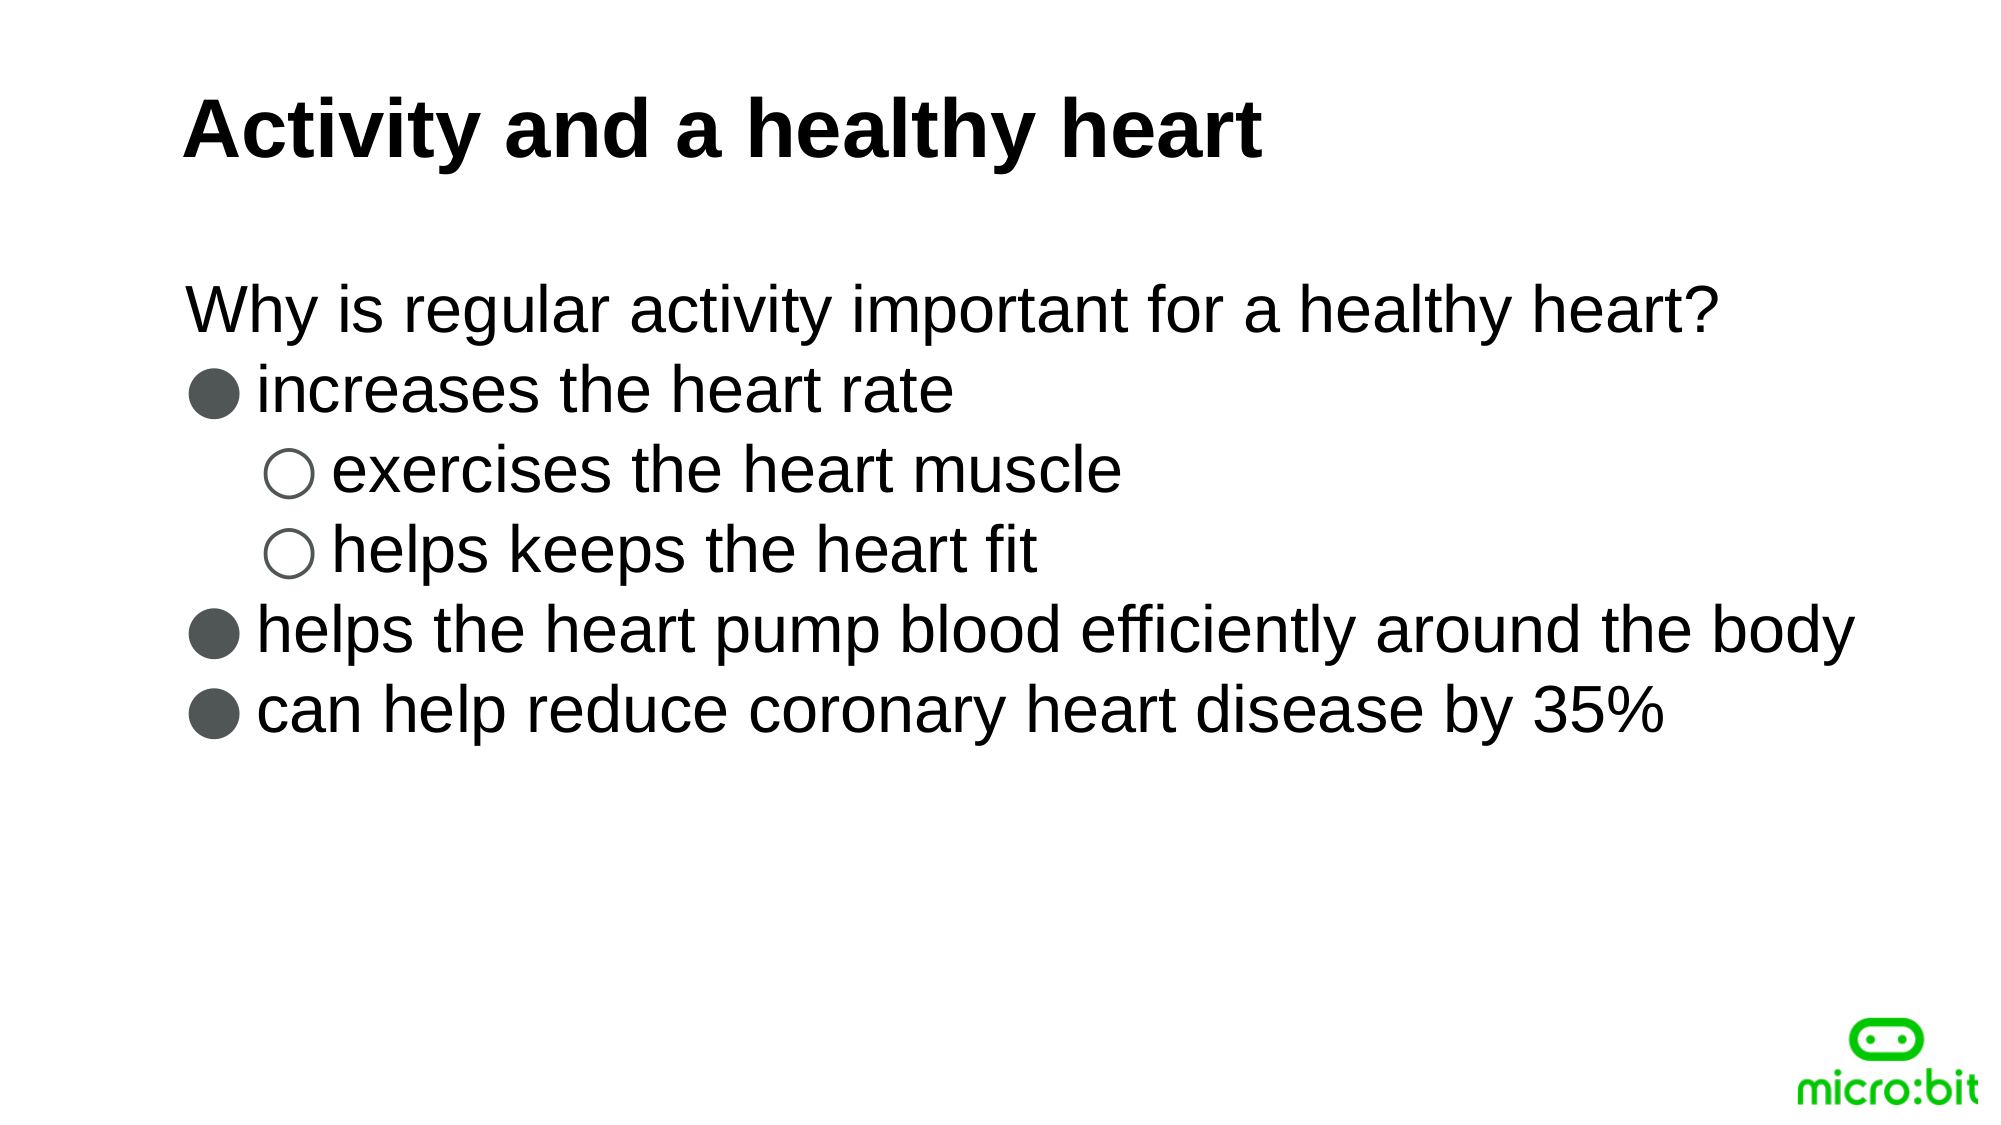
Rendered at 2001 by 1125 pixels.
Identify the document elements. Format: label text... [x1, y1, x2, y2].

picture [1797, 1017, 1978, 1106]
text_box Activity and a healthy heart Why is regular activity important for a healthy heart? increases the heart rate exercises the heart muscle helps keeps the heart fit helps the heart pump blood efficiently around the body can help reduce coronary heart disease by 35% [166, 60, 1918, 884]
